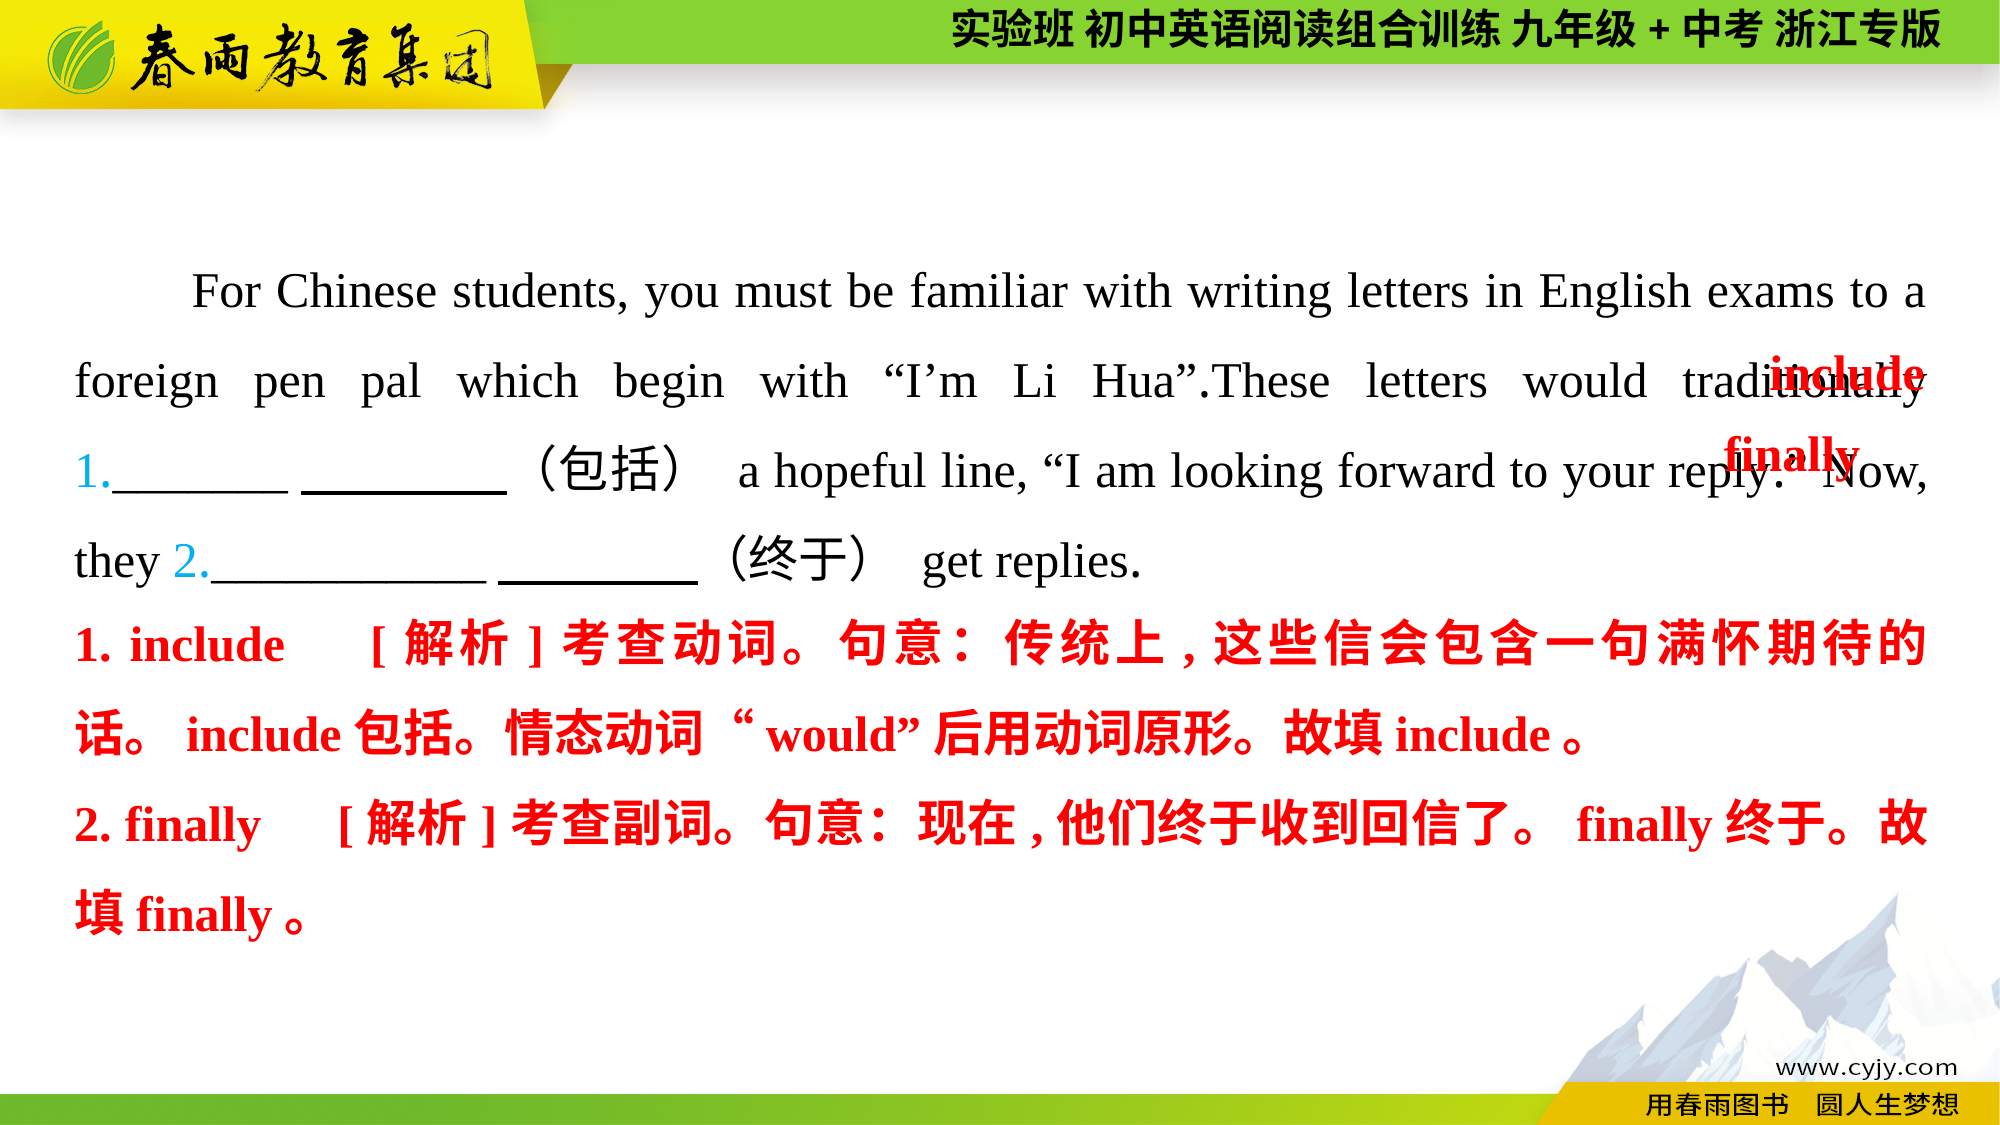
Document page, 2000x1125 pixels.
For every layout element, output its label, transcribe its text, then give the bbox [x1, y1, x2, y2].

picture [0, 0, 2000, 1125]
text_box finally [1709, 414, 1876, 490]
list For Chinese students, you must be familiar with writing letters in English exams to a foreign pen pal which begin with “I’m Li Hua”.These letters would traditionally 1._______ （包括） a hopeful line, “I am looking forward to your reply.” Now, they 2.___________ （终于） get replies. [59, 219, 1944, 574]
text_box 1. include [解析]考查动词。句意：传统上,这些信会包含一句满怀期待的话。include包括。情态动词“would”后用动词原形。故填include。 2. finally [解析]考查副词。句意：现在,他们终于收到回信了。finally终于。故填finally。 [59, 574, 1944, 950]
text_box include [1742, 333, 1941, 408]
